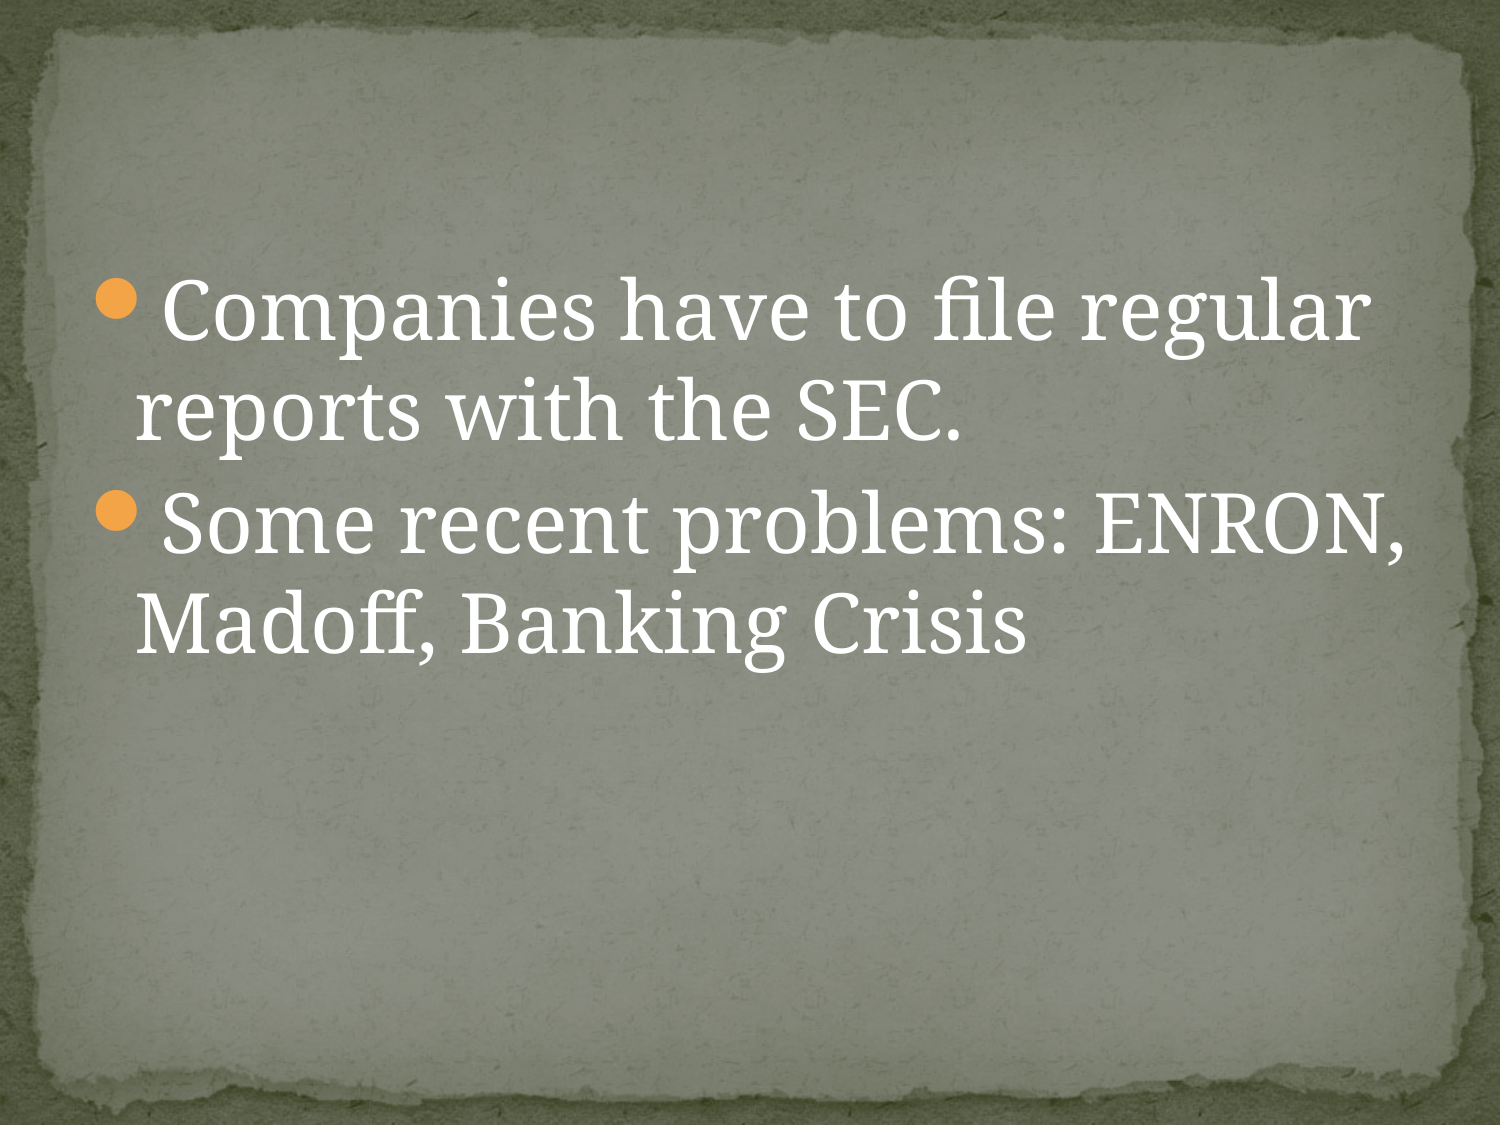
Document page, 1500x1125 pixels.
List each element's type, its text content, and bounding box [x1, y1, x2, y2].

list Companies have to file regular reports with the SEC. Some recent problems: ENRON, Madoff, Banking Crisis [75, 249, 1425, 1000]
